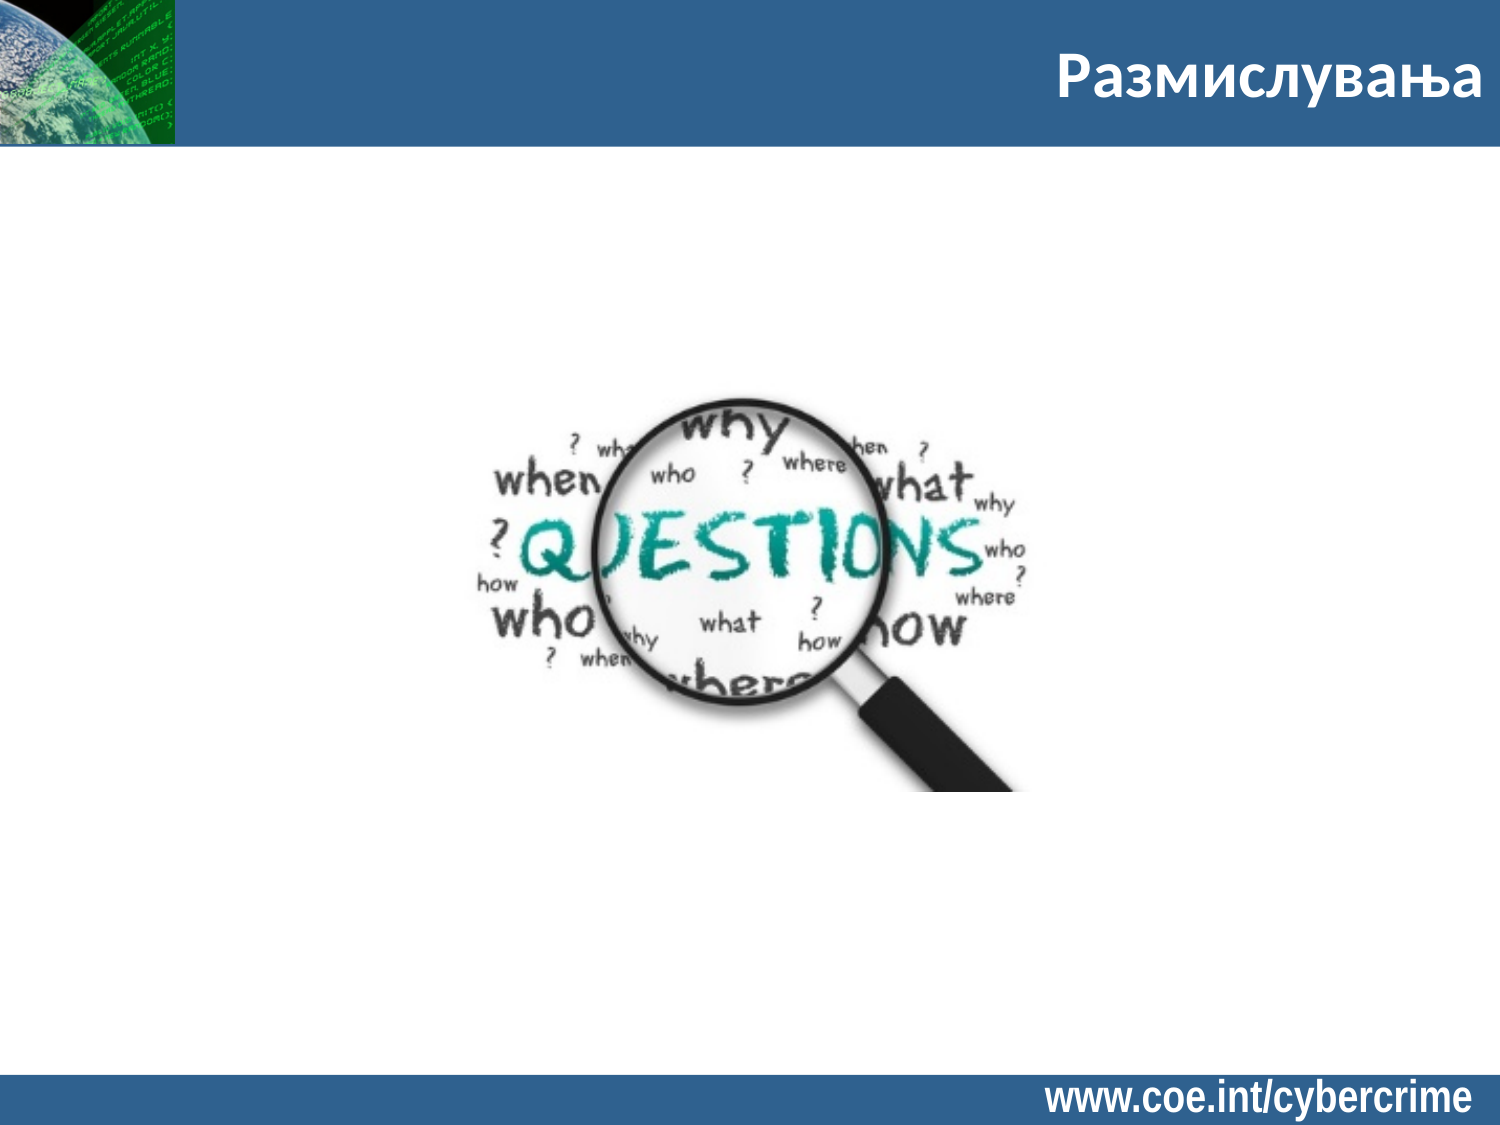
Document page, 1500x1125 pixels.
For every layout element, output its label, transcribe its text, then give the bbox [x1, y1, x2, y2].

text_box www.coe.int/cybercrime [1030, 1059, 1500, 1125]
text_box Размислувања [177, 0, 1500, 149]
text_box [0, 1073, 1030, 1125]
picture [0, 0, 175, 144]
picture [443, 332, 1057, 793]
